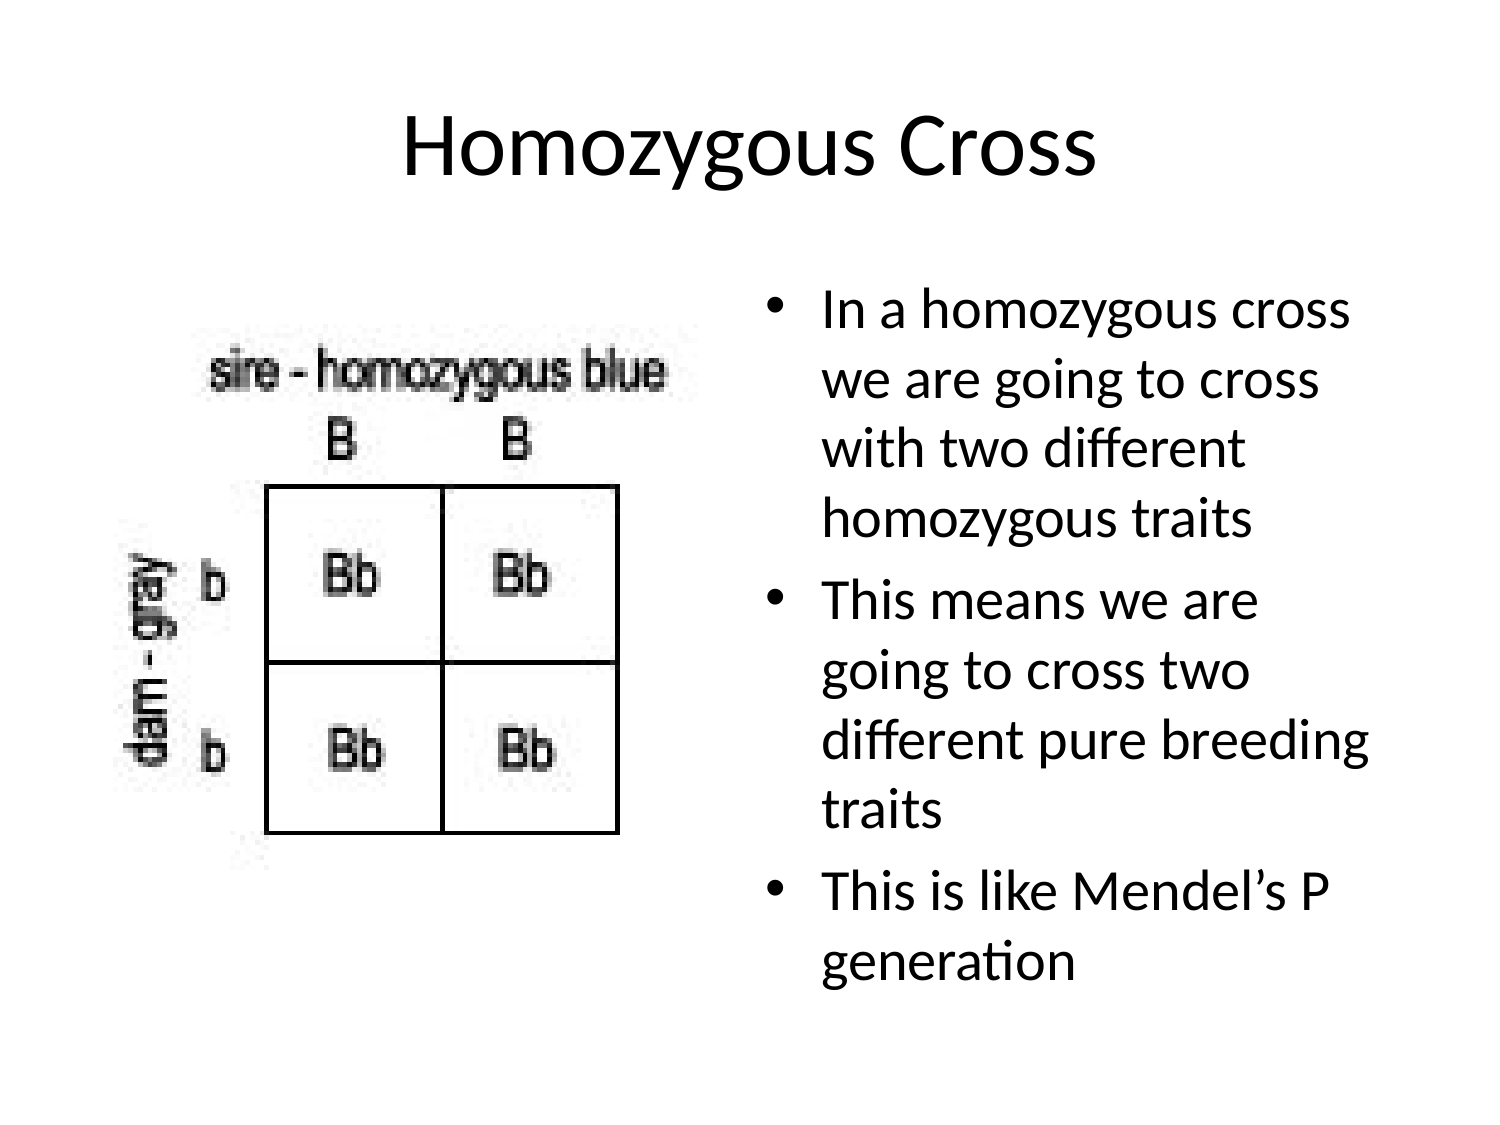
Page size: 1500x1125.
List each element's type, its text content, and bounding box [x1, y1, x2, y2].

picture [74, 324, 747, 876]
title Homozygous Cross [75, 45, 1425, 233]
list In a homozygous cross we are going to cross with two different homozygous traits This means we are going to cross two different pure breeding traits This is like Mendel’s P generation [750, 262, 1413, 1005]
